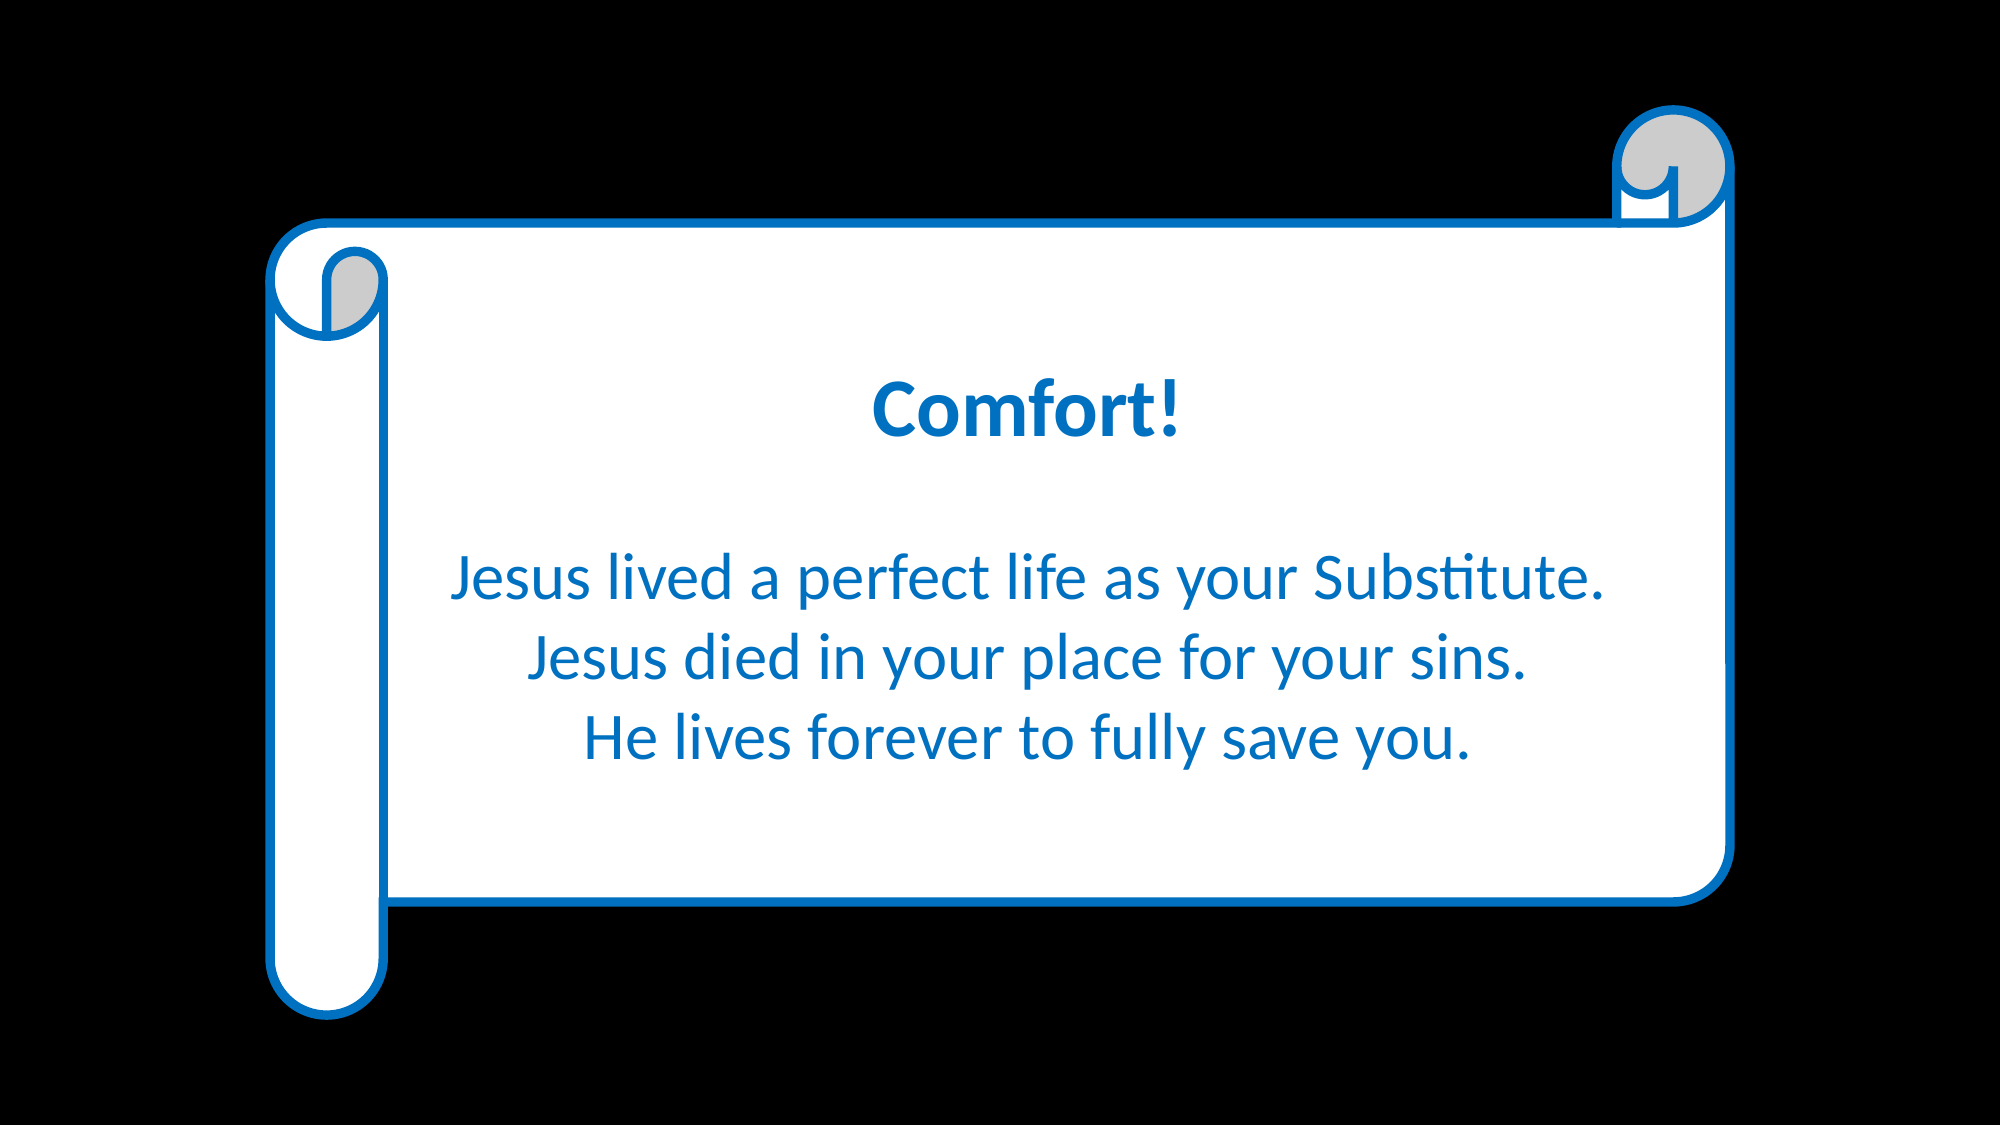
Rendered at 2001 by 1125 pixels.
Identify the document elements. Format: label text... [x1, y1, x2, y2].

text_box Comfort! Jesus lived a perfect life as your Substitute. Jesus died in your place for your sins. He lives forever to fully save you. [269, 108, 1731, 1017]
